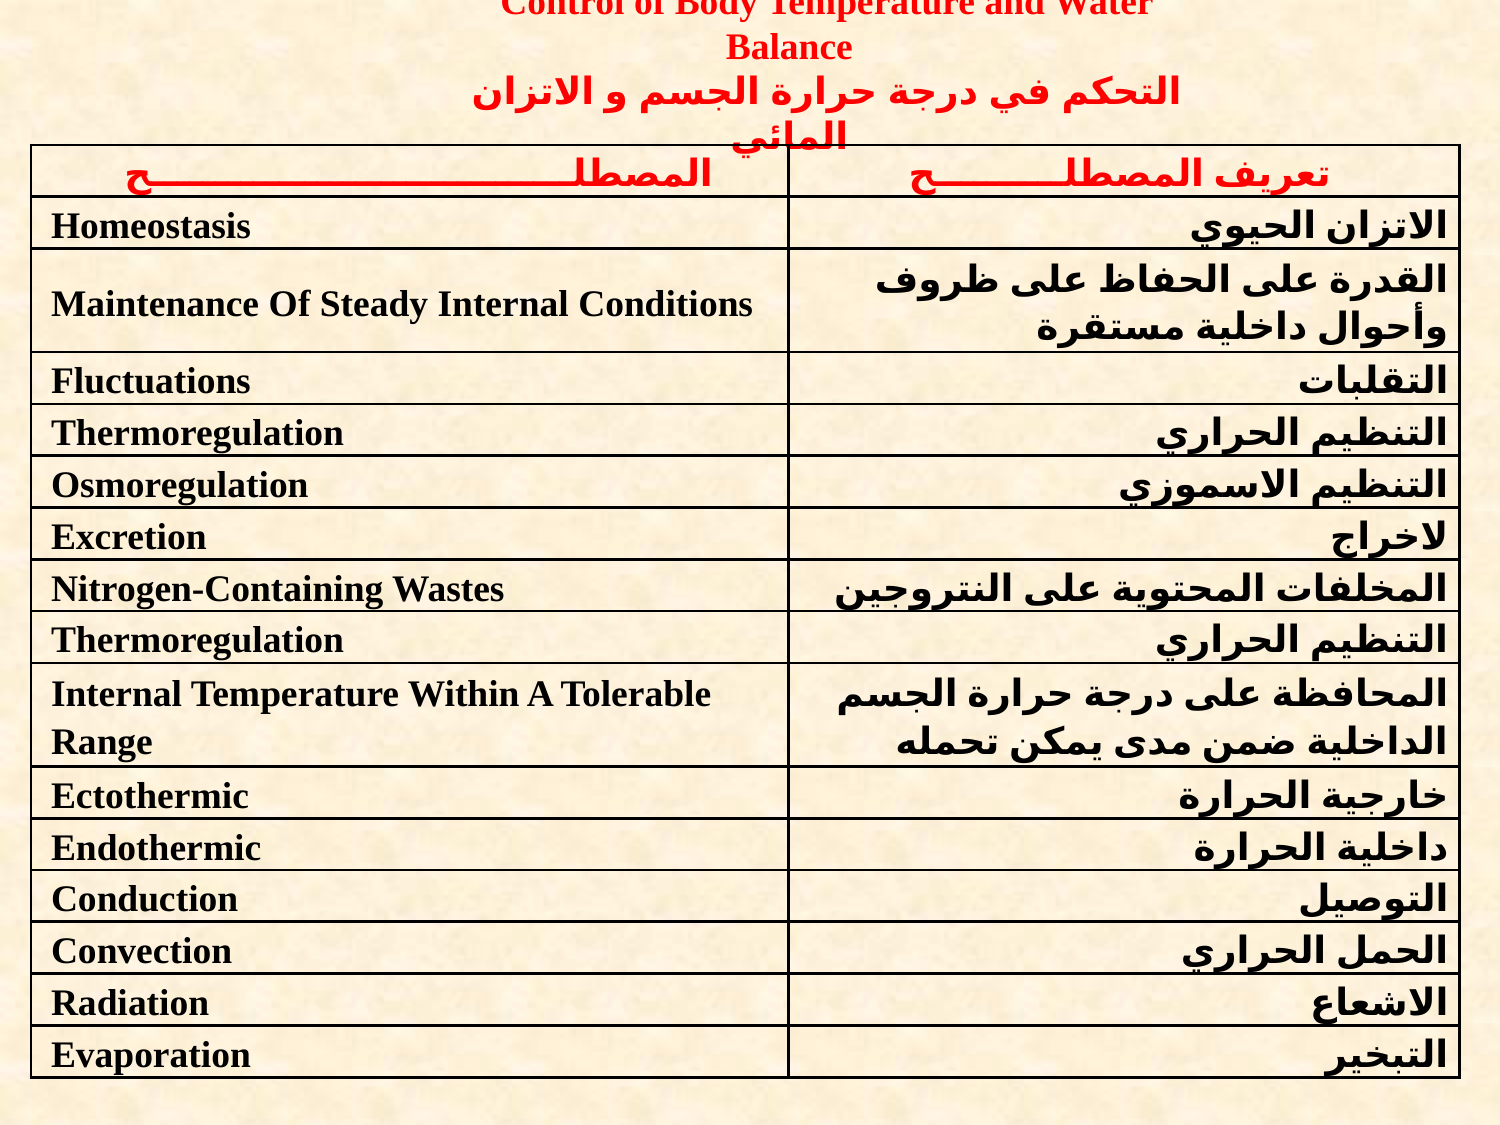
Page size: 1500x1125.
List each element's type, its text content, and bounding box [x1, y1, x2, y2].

table_cell Convection [32, 923, 787, 972]
table_cell Thermoregulation [32, 612, 787, 662]
table_cell المحافظة على درجة حرارة الجسم الداخلية ضمن مدى يمكن تحمله [790, 664, 1458, 765]
table_cell التنظيم الحراري [790, 612, 1458, 662]
table_header تعريف المصطلــــــــــح [790, 146, 1458, 195]
table_cell التبخير [790, 1027, 1458, 1076]
table_cell الحمل الحراري [790, 923, 1458, 972]
table_cell Excretion [32, 509, 787, 558]
table_cell Ectothermic [32, 768, 787, 817]
table_cell لاخراج [790, 509, 1458, 558]
table_cell Nitrogen-Containing Wastes [32, 561, 787, 610]
table_cell Internal Temperature Within A Tolerable Range [32, 664, 787, 765]
table_cell القدرة على الحفاظ على ظروف وأحوال داخلية مستقرة [790, 250, 1458, 351]
table_cell Thermoregulation [32, 405, 787, 454]
table_cell Evaporation [32, 1027, 787, 1076]
table_header المصطلـــــــــــــــــــــــــــــــــح [32, 146, 787, 195]
table_cell Fluctuations [32, 353, 787, 403]
picture [0, 0, 1500, 1125]
table_cell Endothermic [32, 820, 787, 869]
table_cell المخلفات المحتوية على النتروجين [790, 561, 1458, 610]
table_cell التنظيم الحراري [790, 405, 1458, 454]
table_cell داخلية الحرارة [790, 820, 1458, 869]
table_cell خارجية الحرارة [790, 768, 1458, 817]
table_cell Maintenance Of Steady Internal Conditions [32, 250, 787, 351]
text_box Control of Body Temperature and Water Balance التحكم في درجة حرارة الجسم و الاتزان المائي [355, 15, 1224, 120]
table_cell الاشعاع [790, 975, 1458, 1024]
table_cell Radiation [32, 975, 787, 1024]
table_cell التوصيل [790, 871, 1458, 920]
table_cell Osmoregulation [32, 457, 787, 506]
table_cell Conduction [32, 871, 787, 920]
table_cell الاتزان الحيوي [790, 198, 1458, 247]
table_cell التنظيم الاسموزي [790, 457, 1458, 506]
table_cell التقلبات [790, 353, 1458, 403]
table_cell Homeostasis [32, 198, 787, 247]
